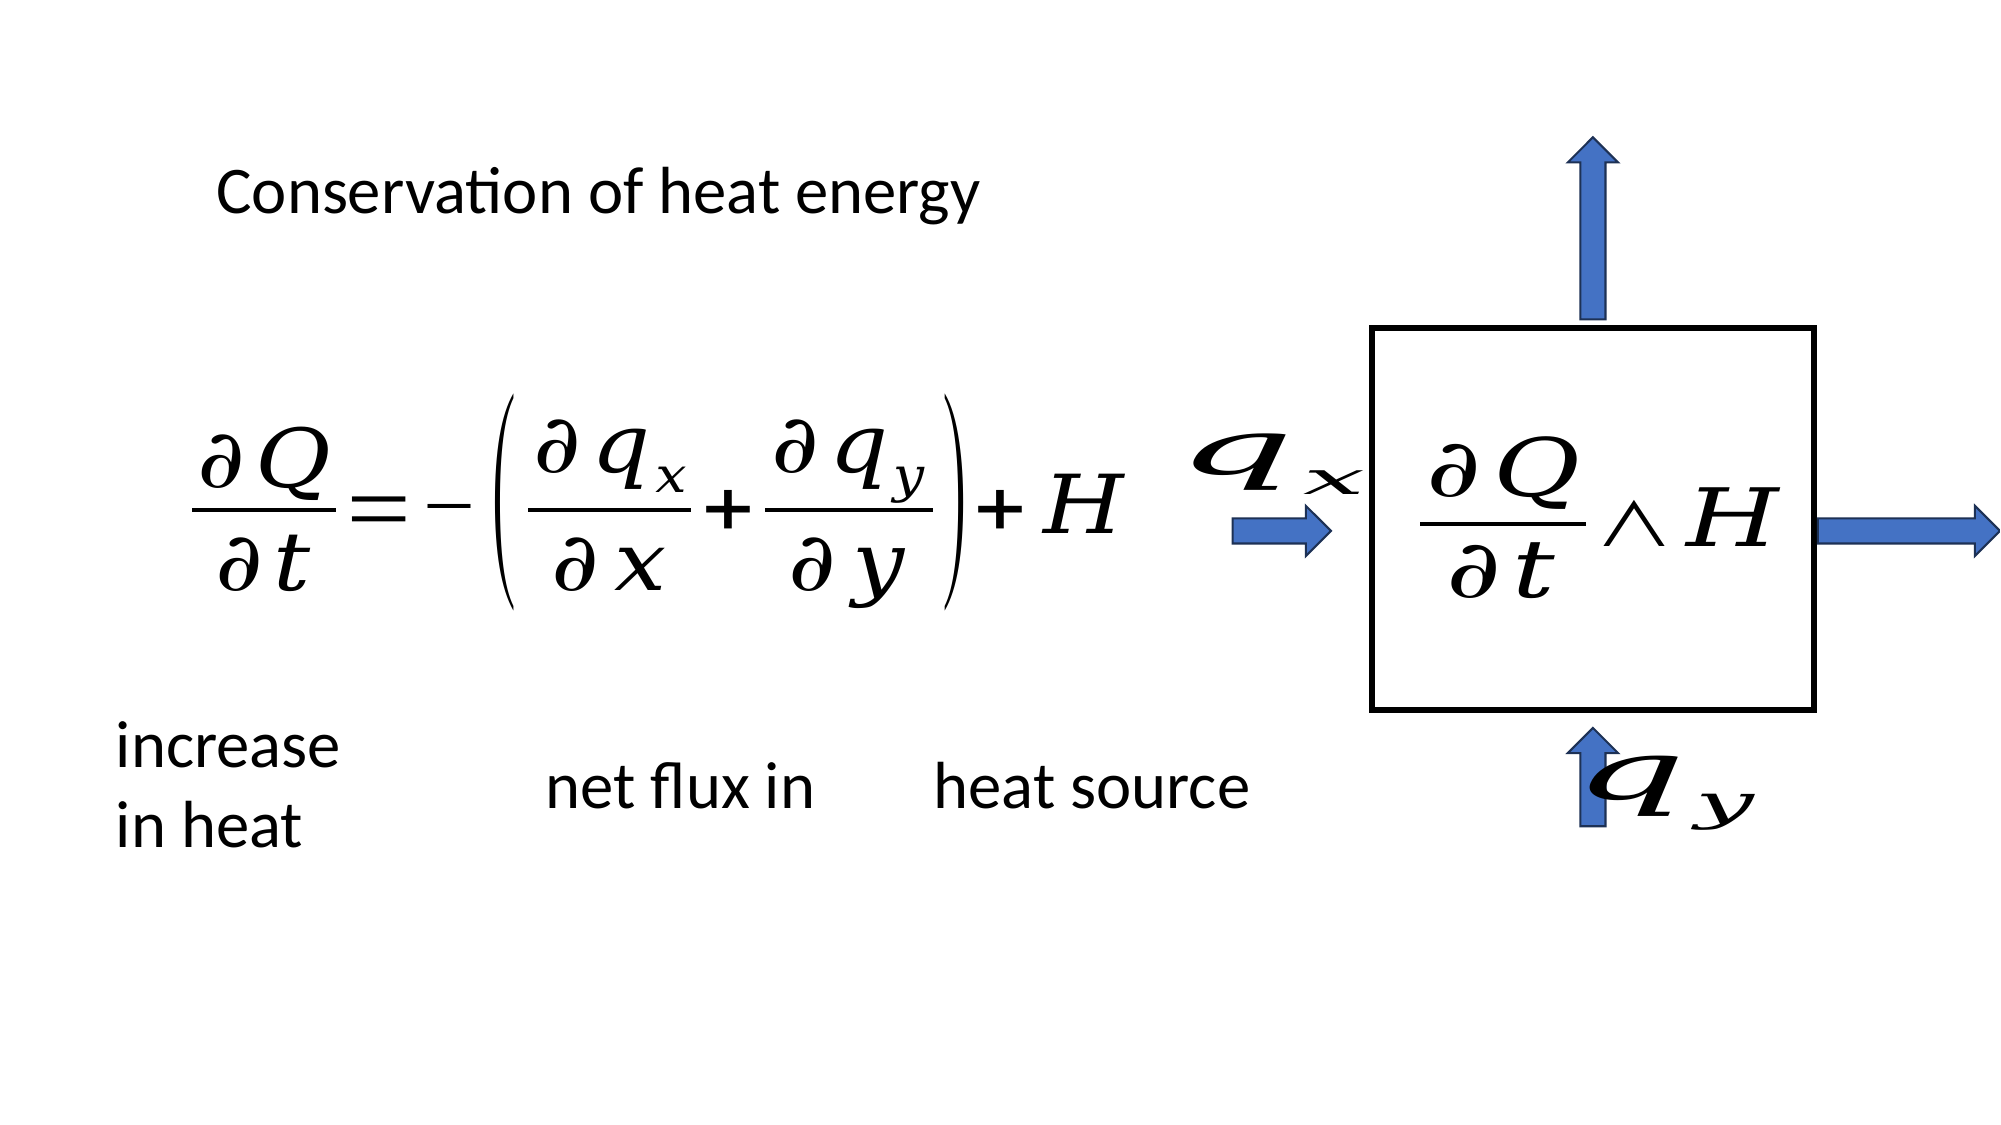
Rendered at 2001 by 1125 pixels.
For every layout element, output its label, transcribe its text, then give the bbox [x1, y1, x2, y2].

text_box net flux in [490, 734, 871, 829]
text_box [1371, 327, 1815, 711]
text_box [1816, 503, 2000, 559]
text_box [1231, 503, 1333, 559]
text_box increase in heat [101, 693, 369, 869]
text_box heat source [902, 734, 1282, 829]
text_box [1565, 726, 1621, 828]
text_box [1565, 135, 1621, 321]
